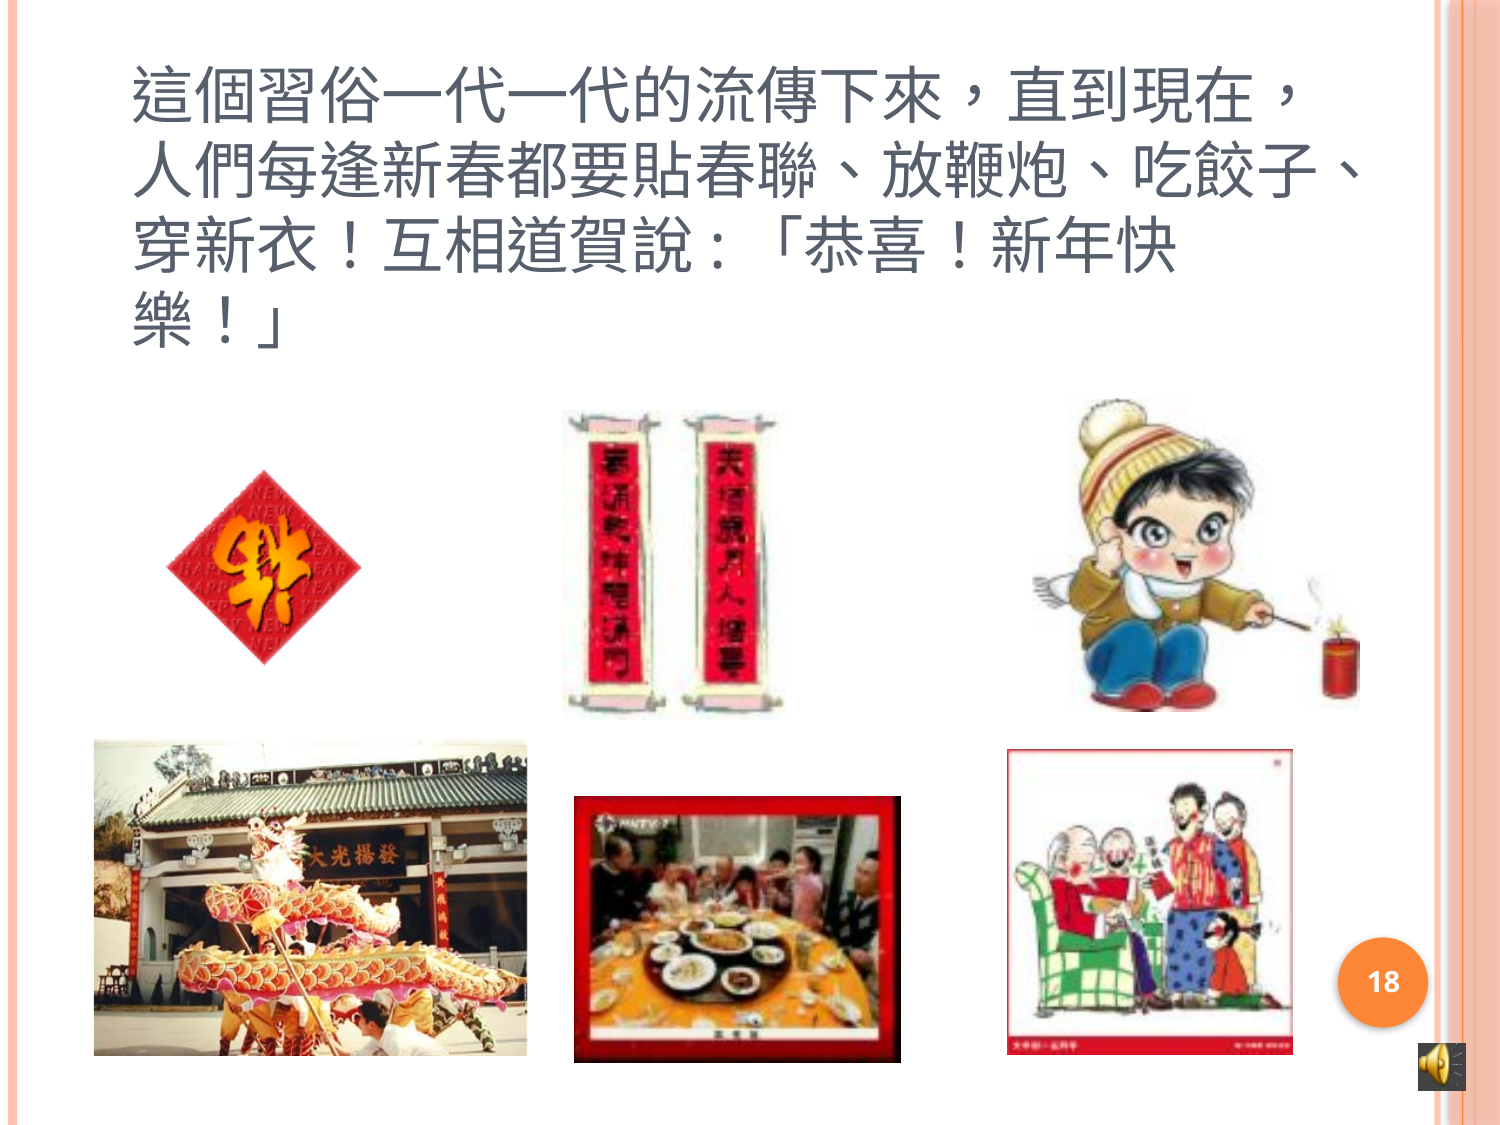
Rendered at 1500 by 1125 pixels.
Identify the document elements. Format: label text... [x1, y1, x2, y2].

picture [573, 796, 901, 1063]
slide_number 18 [1333, 940, 1434, 1026]
picture [1416, 1041, 1468, 1093]
picture [1007, 749, 1293, 1056]
title 這個習俗一代一代的流傳下來，直到現在，人們每逢新春都要貼春聯、放鞭炮、吃餃子、穿新衣！互相道賀說:「恭喜！新年快樂！」 [117, 70, 1360, 364]
picture [1030, 397, 1360, 713]
picture [163, 468, 364, 669]
picture [561, 409, 786, 721]
picture [93, 737, 528, 1056]
